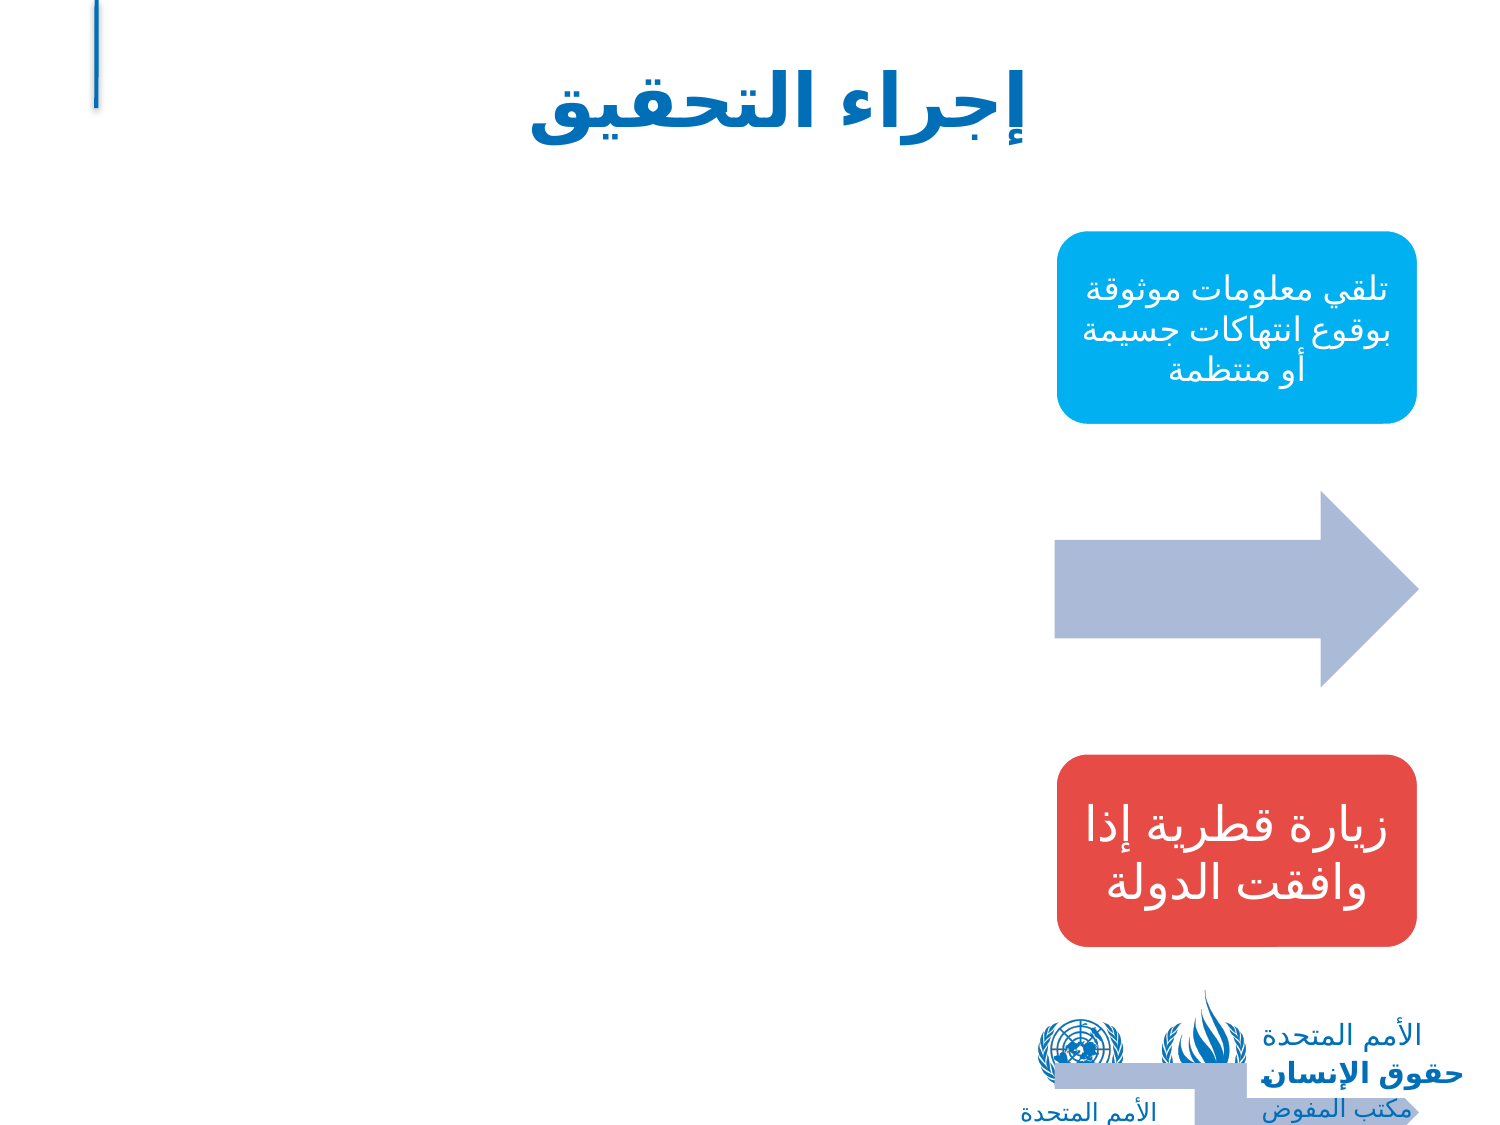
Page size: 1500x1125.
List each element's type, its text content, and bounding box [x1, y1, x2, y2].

text_box الأمم المتحدة [982, 1089, 1195, 1125]
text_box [85, 228, 1420, 897]
text_box [68, 223, 1437, 1008]
picture [1406, 1098, 1457, 1107]
picture [1037, 990, 1457, 1089]
title إجراء التحقيق [121, 45, 1437, 223]
text_box الأمم المتحدة حقوق الإنسان مكتب المفوض السامي [1246, 1009, 1500, 1098]
